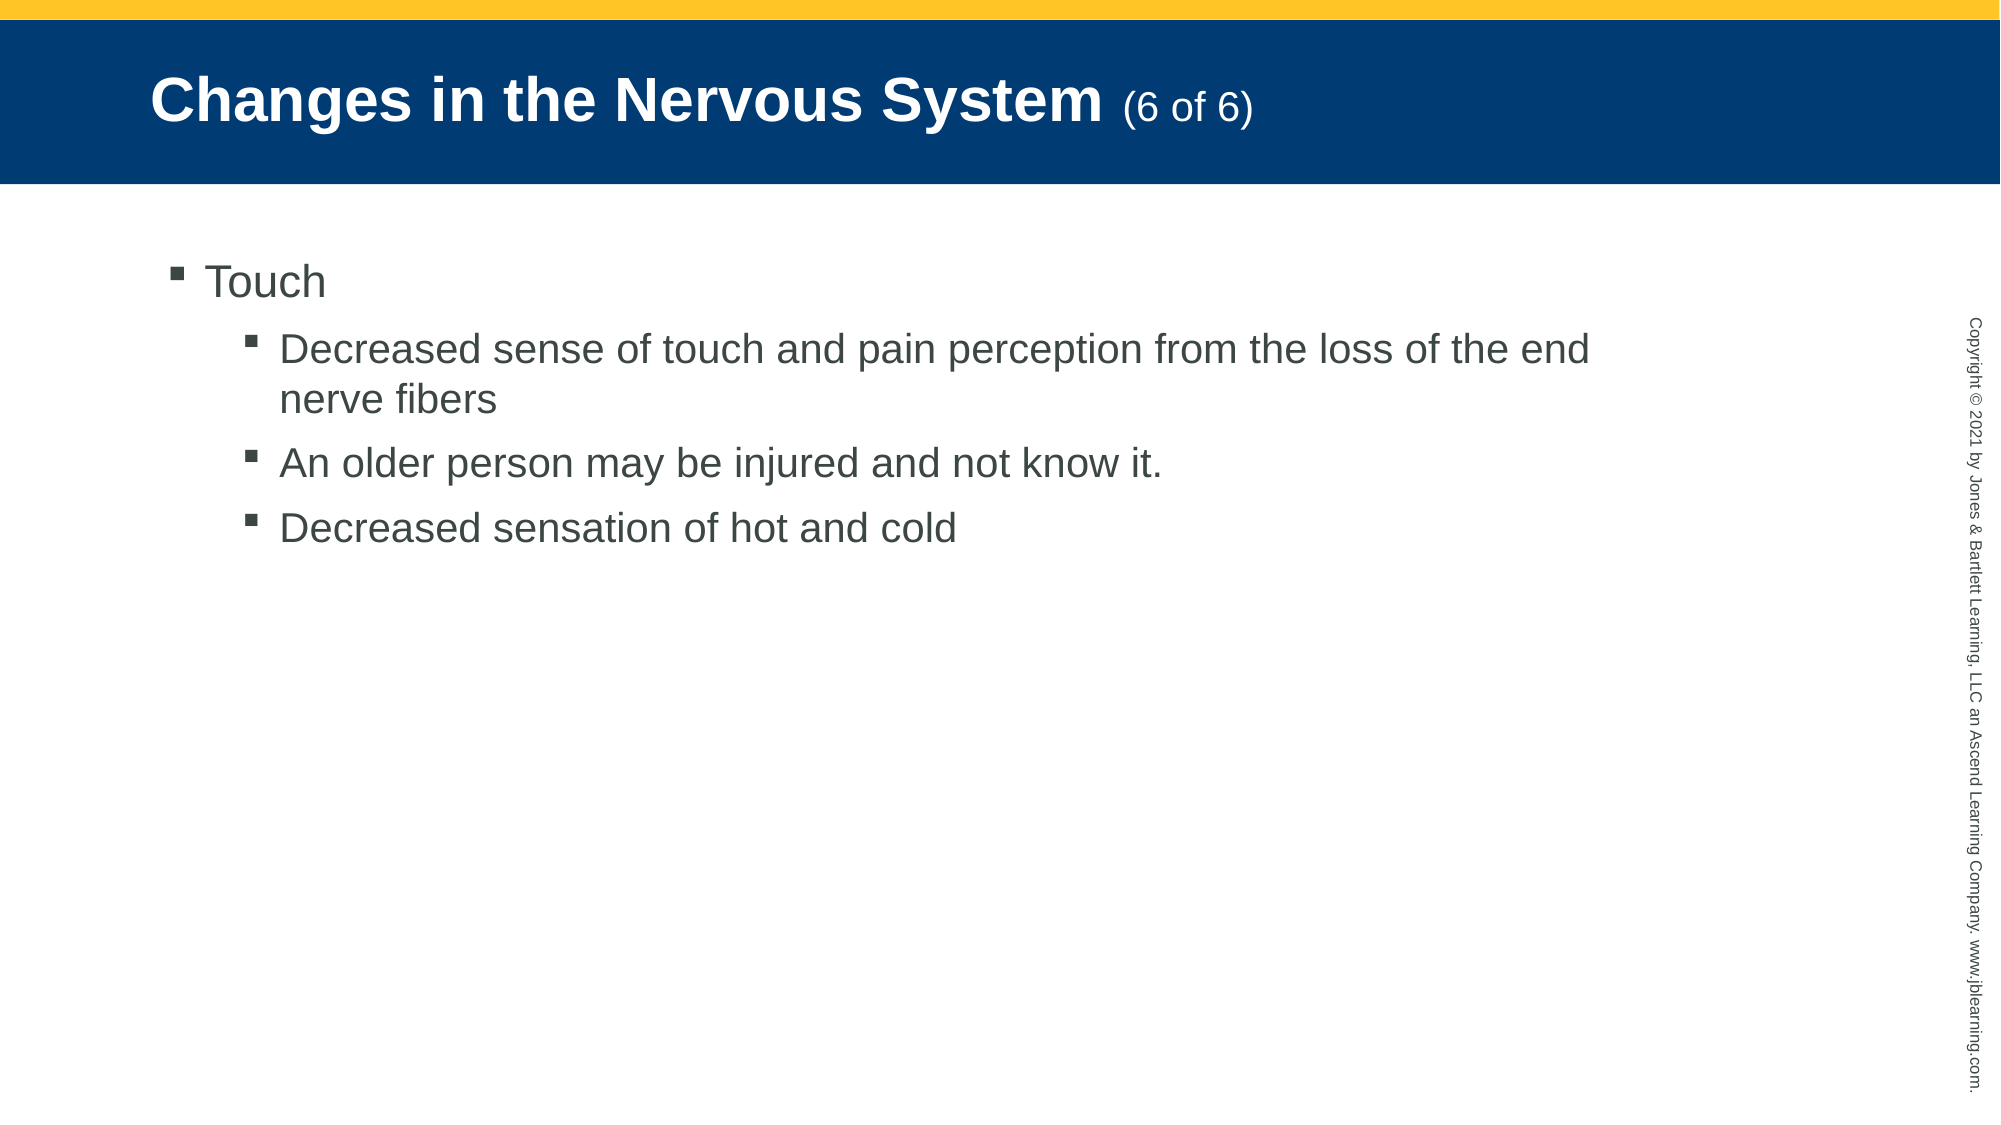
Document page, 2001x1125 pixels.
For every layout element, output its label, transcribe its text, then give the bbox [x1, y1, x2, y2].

title Changes in the Nervous System (6 of 6) [0, 19, 2000, 185]
list Touch Decreased sense of touch and pain perception from the loss of the end nerve fibers An older person may be injured and not know it. Decreased sensation of hot and cold [151, 244, 1703, 1016]
